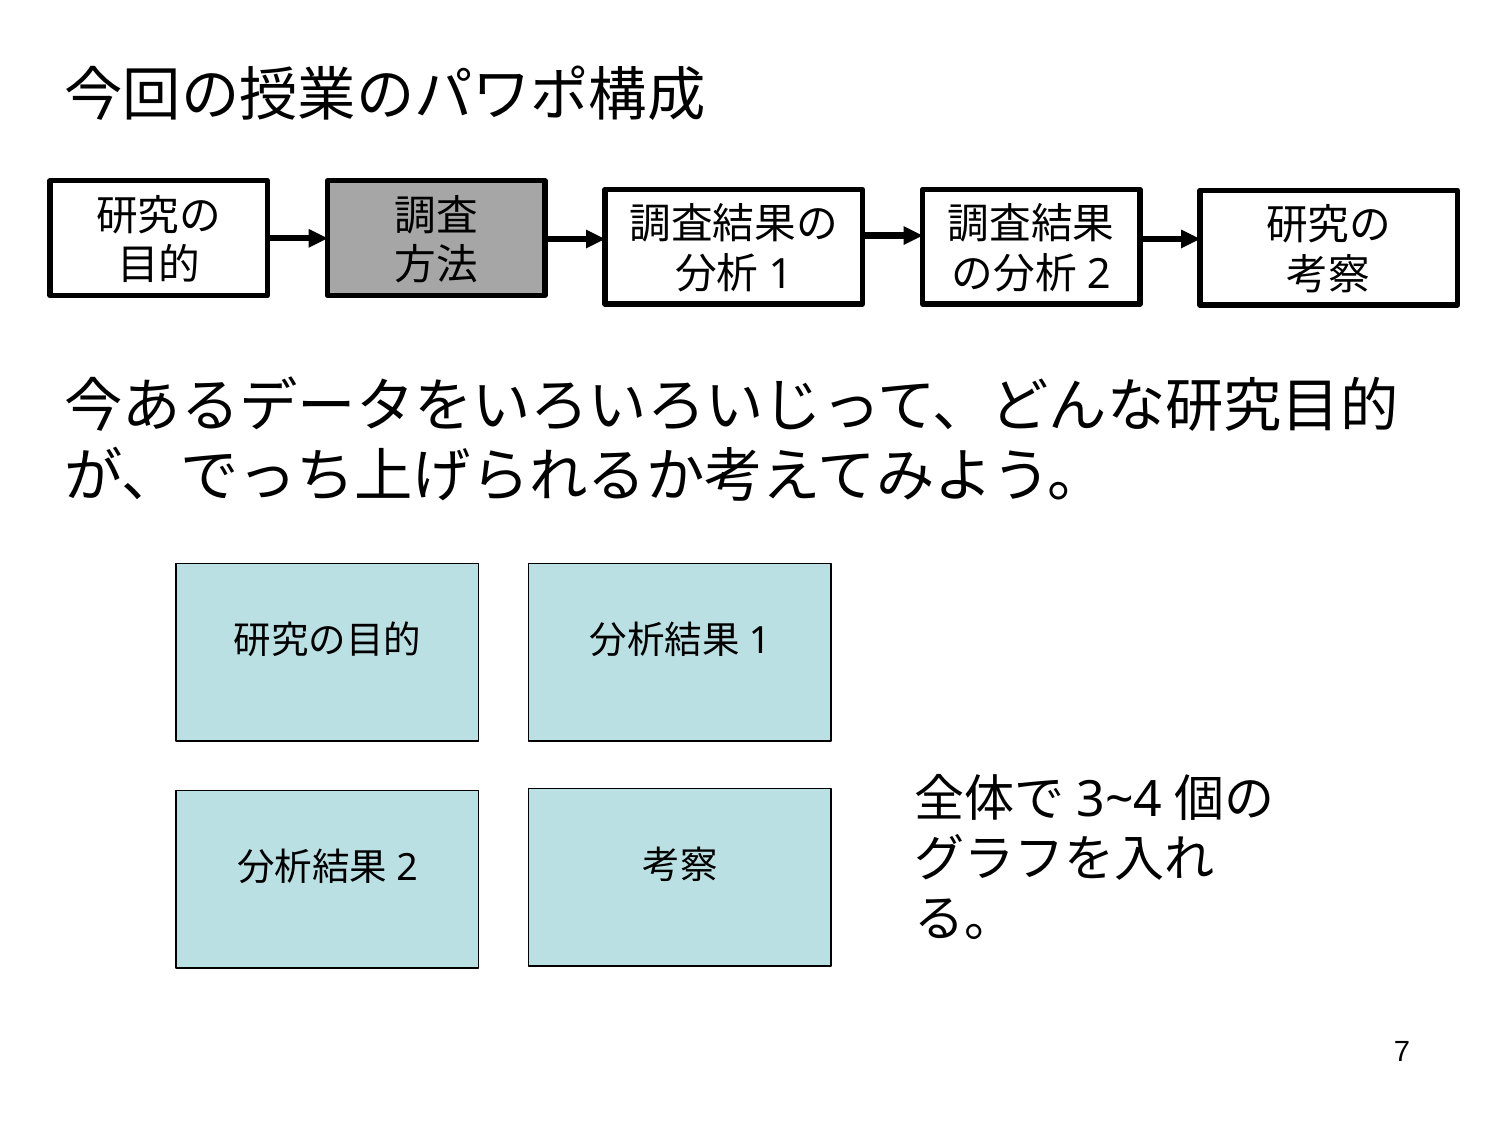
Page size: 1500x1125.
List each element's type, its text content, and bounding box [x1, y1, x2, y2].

text_box 研究の目的 [176, 563, 479, 741]
text_box 今回の授業のパワポ構成 [49, 50, 1500, 135]
text_box 分析結果2 [176, 790, 479, 968]
text_box 全体で3~4個のグラフを入れる。 [899, 759, 1329, 1024]
text_box 今あるデータをいろいろいじって、どんな研究目的が、でっち上げられるか考えてみよう。 [50, 361, 1438, 586]
text_box 調査結果の分析1 [604, 189, 863, 305]
slide_number 7 [1074, 1024, 1425, 1103]
text_box 調査結果の分析2 [922, 189, 1140, 305]
text_box 考察 [528, 788, 832, 967]
text_box 調査 方法 [327, 180, 545, 296]
text_box 分析結果1 [528, 563, 832, 741]
text_box 研究の 目的 [50, 180, 268, 296]
text_box 研究の 考察 [1199, 190, 1458, 306]
